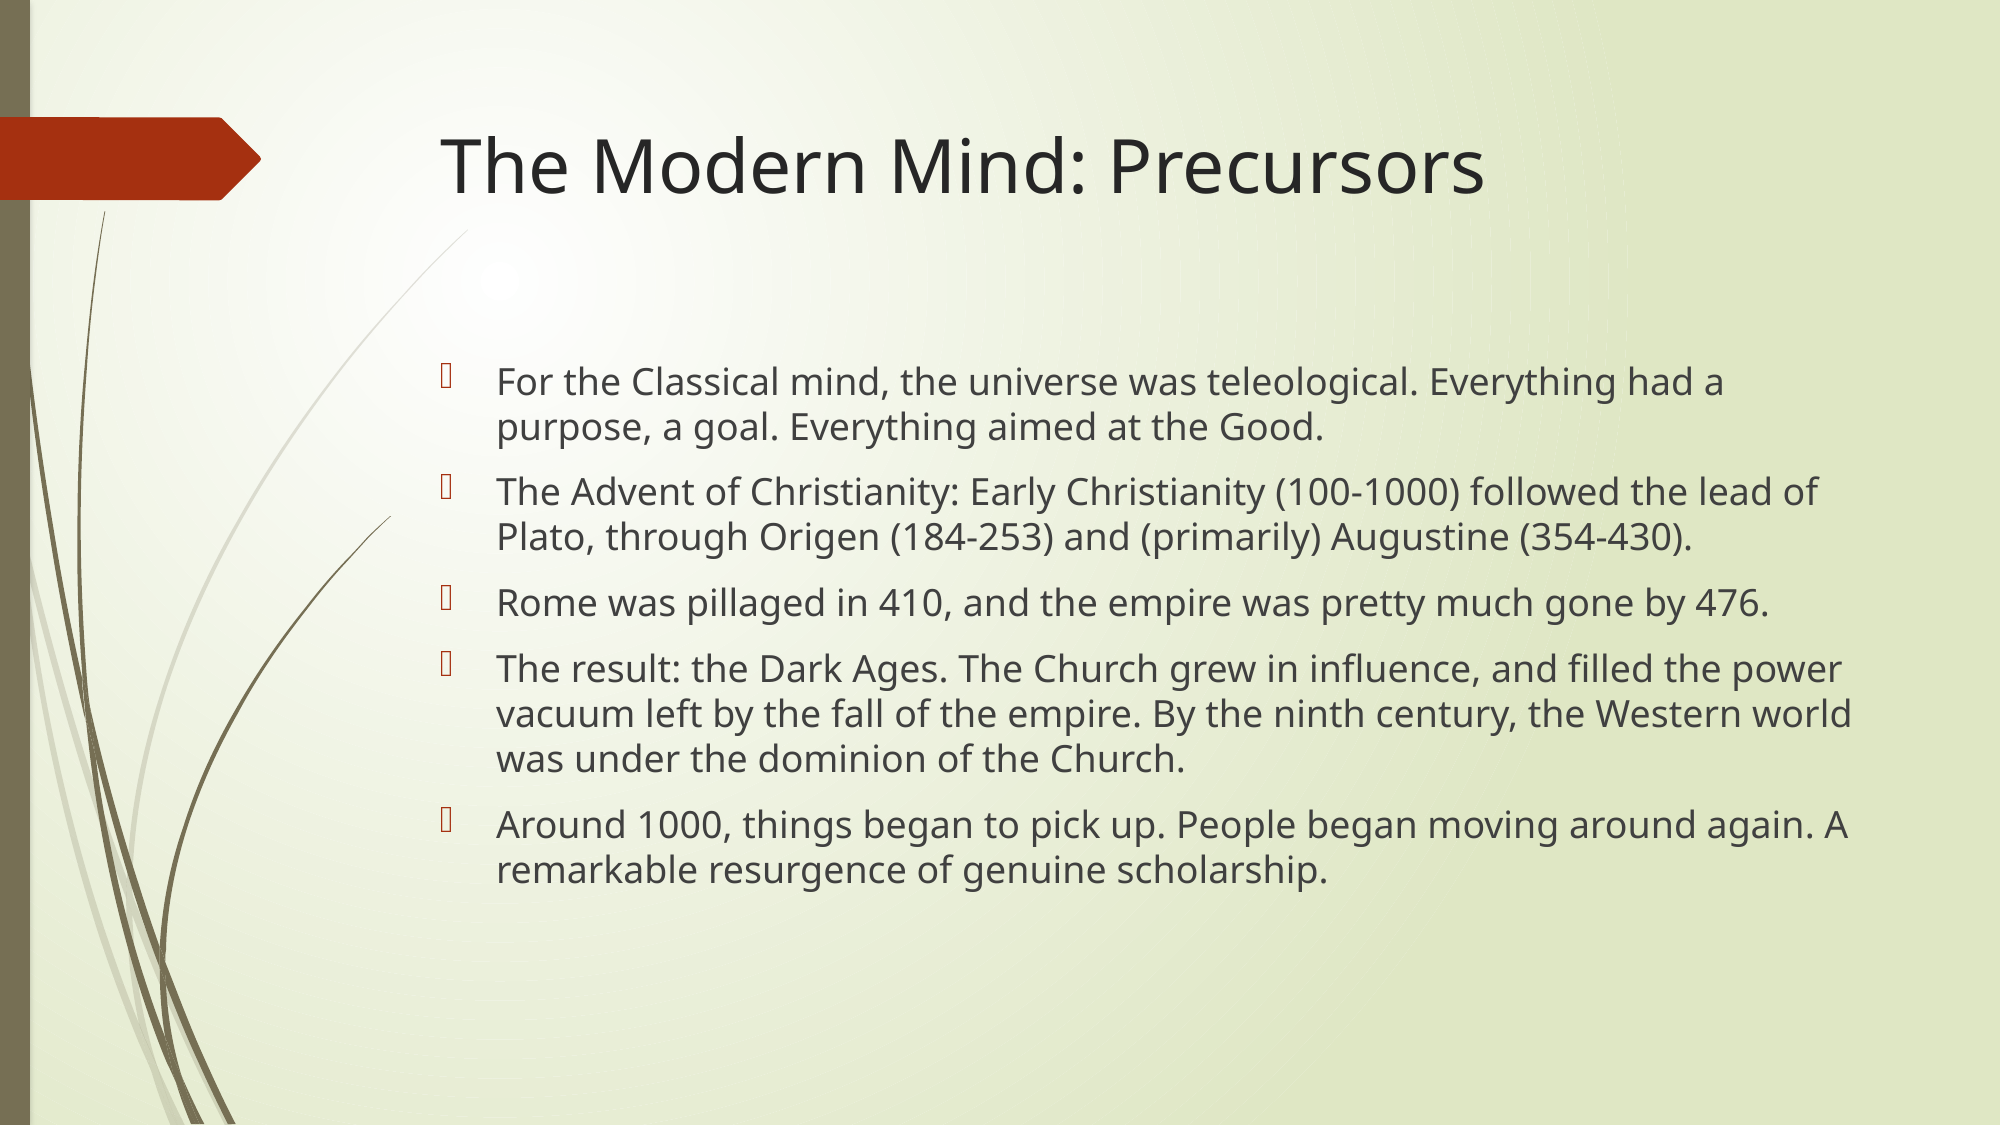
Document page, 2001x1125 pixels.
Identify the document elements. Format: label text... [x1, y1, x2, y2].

title The Modern Mind: Precursors [425, 110, 1888, 321]
list For the Classical mind, the universe was teleological. Everything had a purpose, a goal. Everything aimed at the Good. The Advent of Christianity: Early Christianity (100-1000) followed the lead of Plato, through Origen (184-253) and (primarily) Augustine (354-430). Rome was pillaged in 410, and the empire was pretty much gone by 476. The result: the Dark Ages. The Church grew in influence, and filled the power vacuum left by the fall of the empire. By the ninth century, the Western world was under the dominion of the Church. Around 1000, things began to pick up. People began moving around again. A remarkable resurgence of genuine scholarship. [424, 350, 1888, 970]
